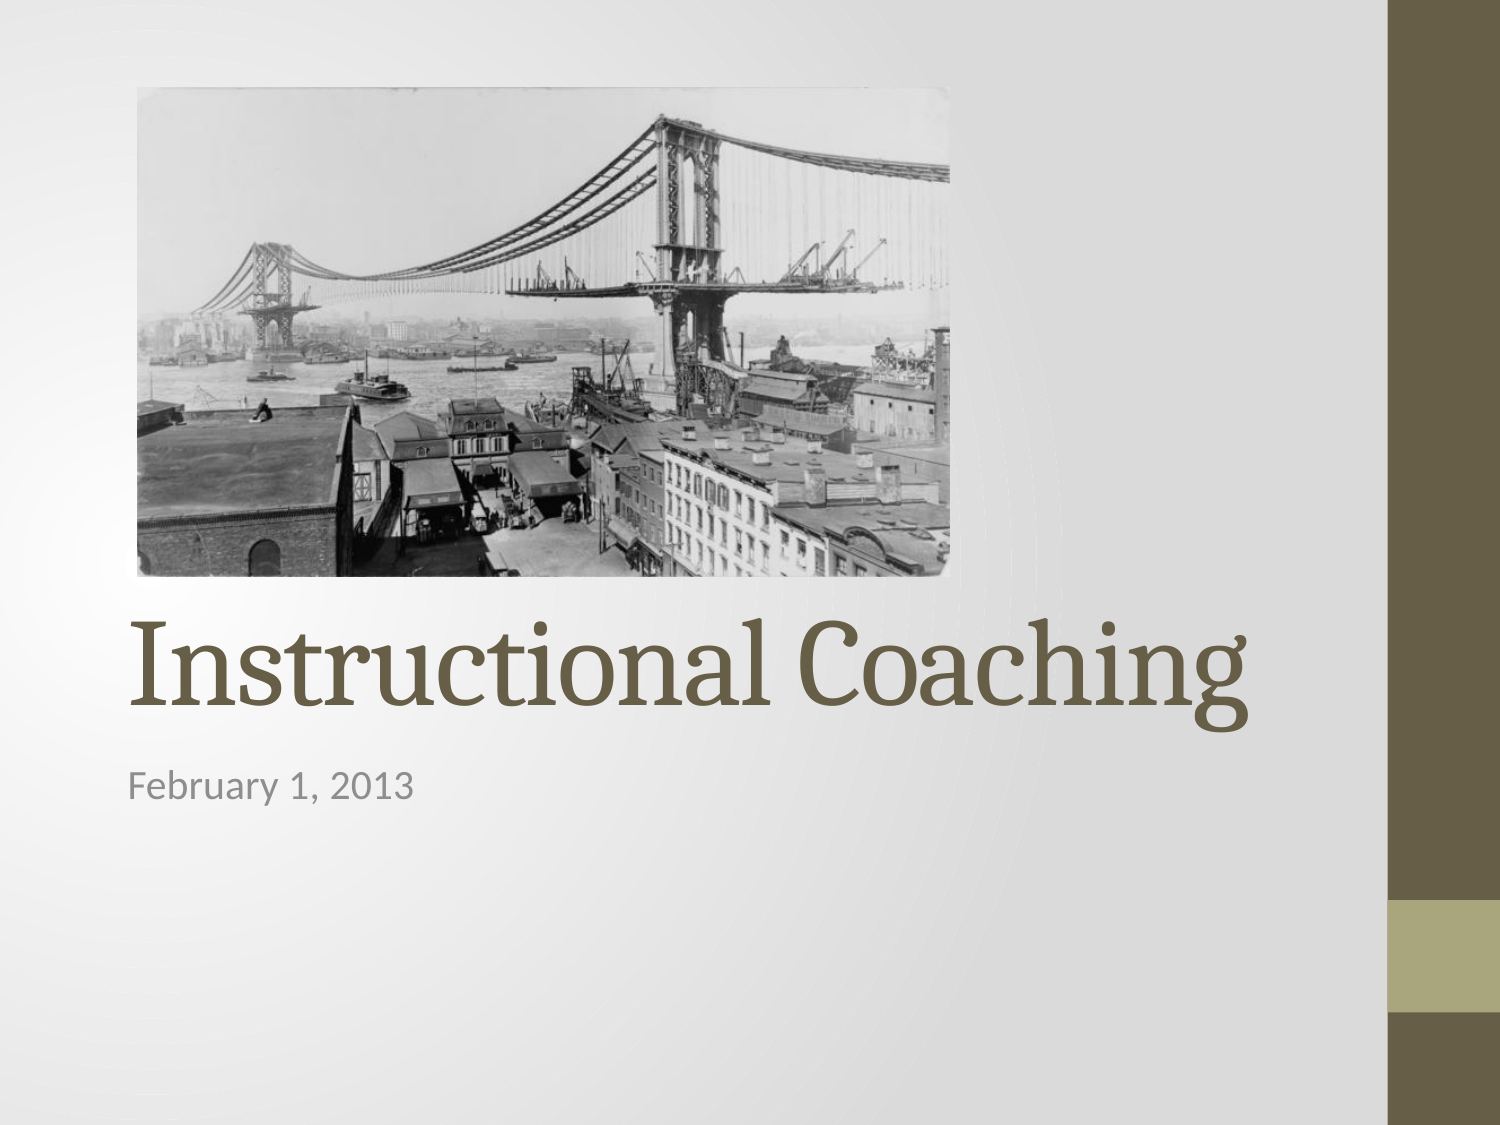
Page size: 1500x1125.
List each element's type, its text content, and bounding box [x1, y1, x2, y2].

title Instructional Coaching [112, 312, 1350, 738]
picture [136, 86, 951, 577]
subtitle February 1, 2013 [112, 750, 1173, 925]
